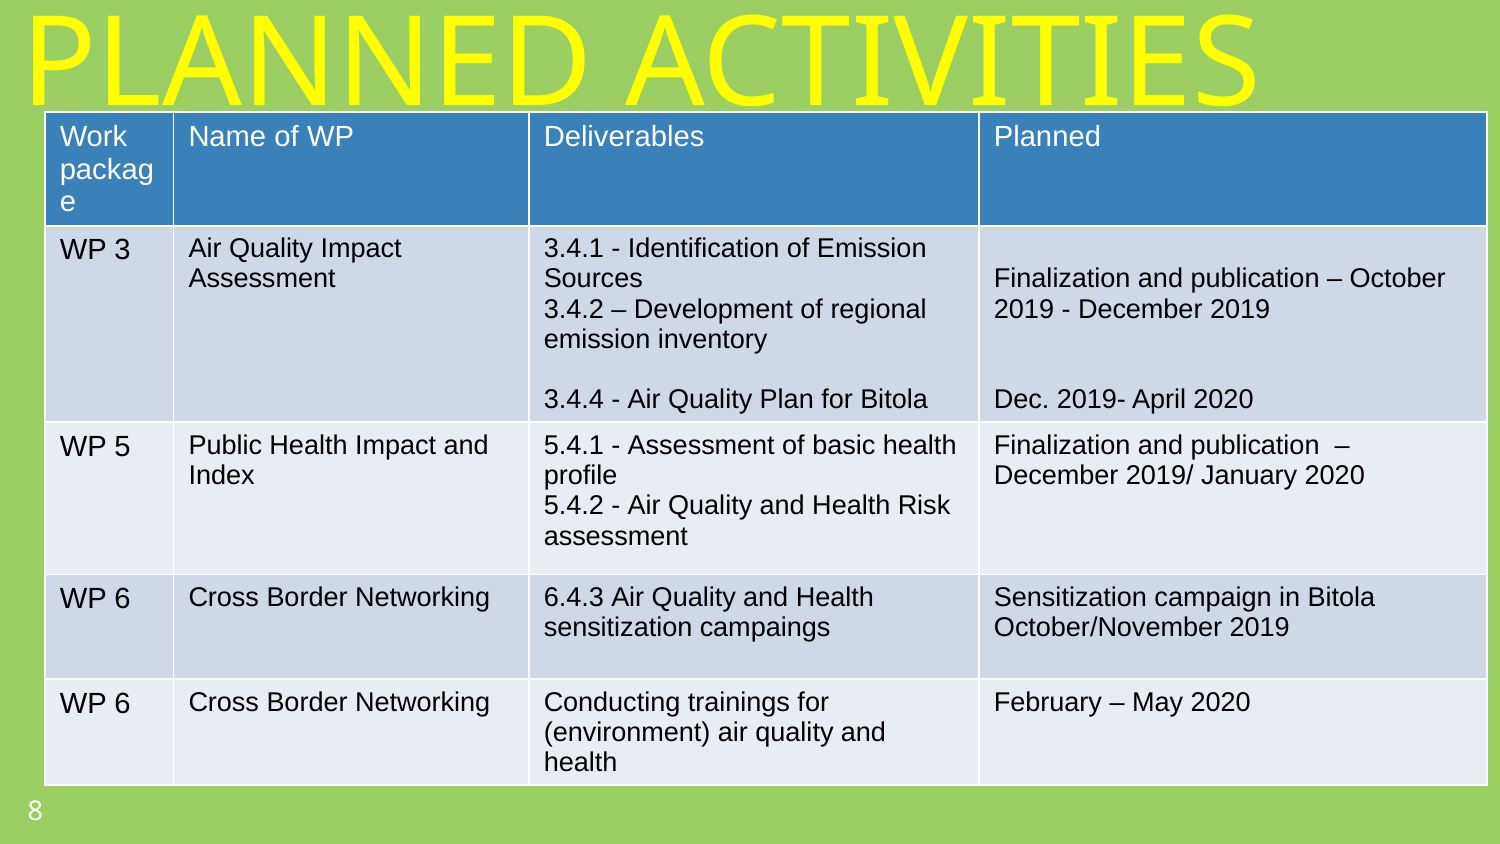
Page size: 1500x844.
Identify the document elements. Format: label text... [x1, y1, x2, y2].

table_cell Public Health Impact and Index [174, 423, 528, 574]
table_cell Sensitization campaign in Bitola October/November 2019 [980, 575, 1486, 678]
table_cell Air Quality Impact Assessment [174, 227, 528, 421]
table_header Deliverables [530, 113, 978, 225]
table_header Name of WP [174, 113, 528, 225]
table_cell Cross Border Networking [174, 680, 528, 784]
table_cell Finalization and publication – October 2019 - December 2019 Dec. 2019- April 2020 [980, 227, 1486, 421]
table_header Work package [46, 113, 173, 225]
slide_number 8 [12, 779, 103, 844]
table_cell February – May 2020 [980, 680, 1486, 784]
table_cell WP 3 [46, 227, 173, 421]
table_cell Finalization and publication – December 2019/ January 2020 [980, 423, 1486, 574]
title PLANNED ACTIVITIES [6, 3, 1500, 146]
table_cell Cross Border Networking [174, 575, 528, 678]
table_cell 3.4.1 - Identification of Emission Sources 3.4.2 – Development of regional emission inventory 3.4.4 - Air Quality Plan for Bitola [530, 227, 978, 421]
table_cell 6.4.3 Air Quality and Health sensitization campaings [530, 575, 978, 678]
table_cell WP 6 [46, 575, 173, 678]
table_cell WP 6 [46, 680, 173, 784]
table_header Planned [980, 113, 1486, 225]
table_cell 5.4.1 - Assessment of basic health profile 5.4.2 - Air Quality and Health Risk assessment [530, 423, 978, 574]
table_cell Conducting trainings for (environment) air quality and health [530, 680, 978, 784]
table_cell WP 5 [46, 423, 173, 574]
